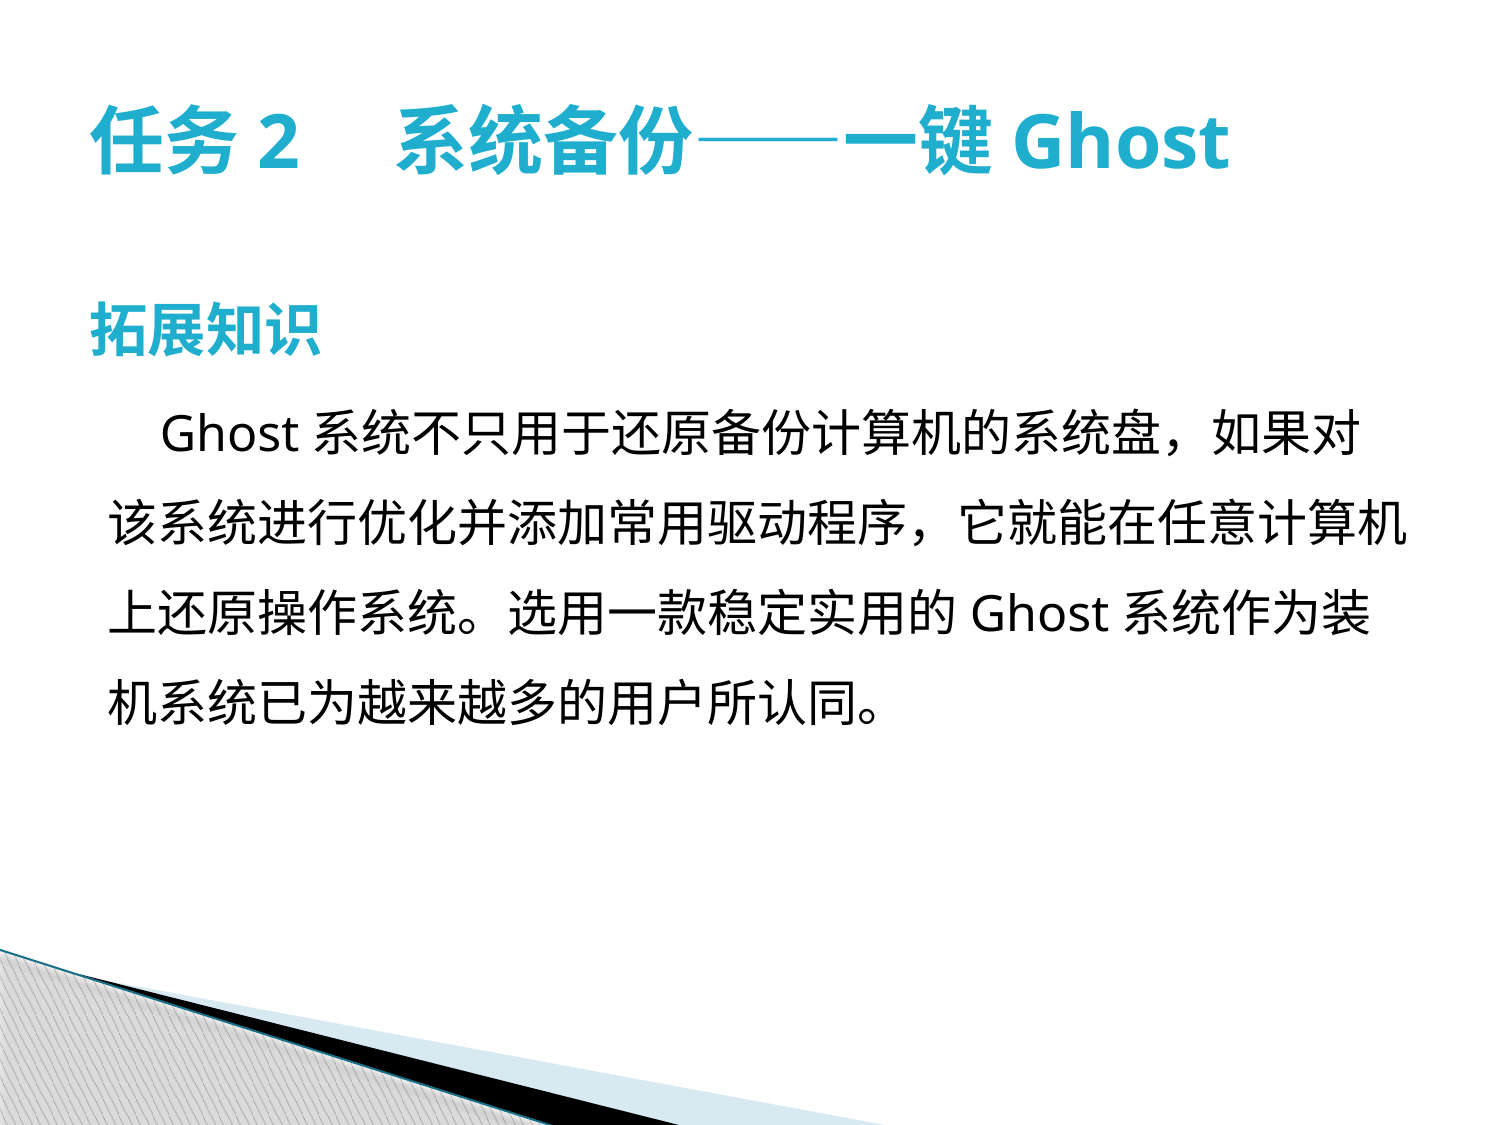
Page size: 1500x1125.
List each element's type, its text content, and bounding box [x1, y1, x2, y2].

list 拓展知识 Ghost系统不只用于还原备份计算机的系统盘，如果对该系统进行优化并添加常用驱动程序，它就能在任意计算机上还原操作系统。选用一款稳定实用的Ghost系统作为装机系统已为越来越多的用户所认同。 [75, 243, 1425, 1012]
title 任务2 系统备份——一键Ghost [75, 45, 1425, 233]
